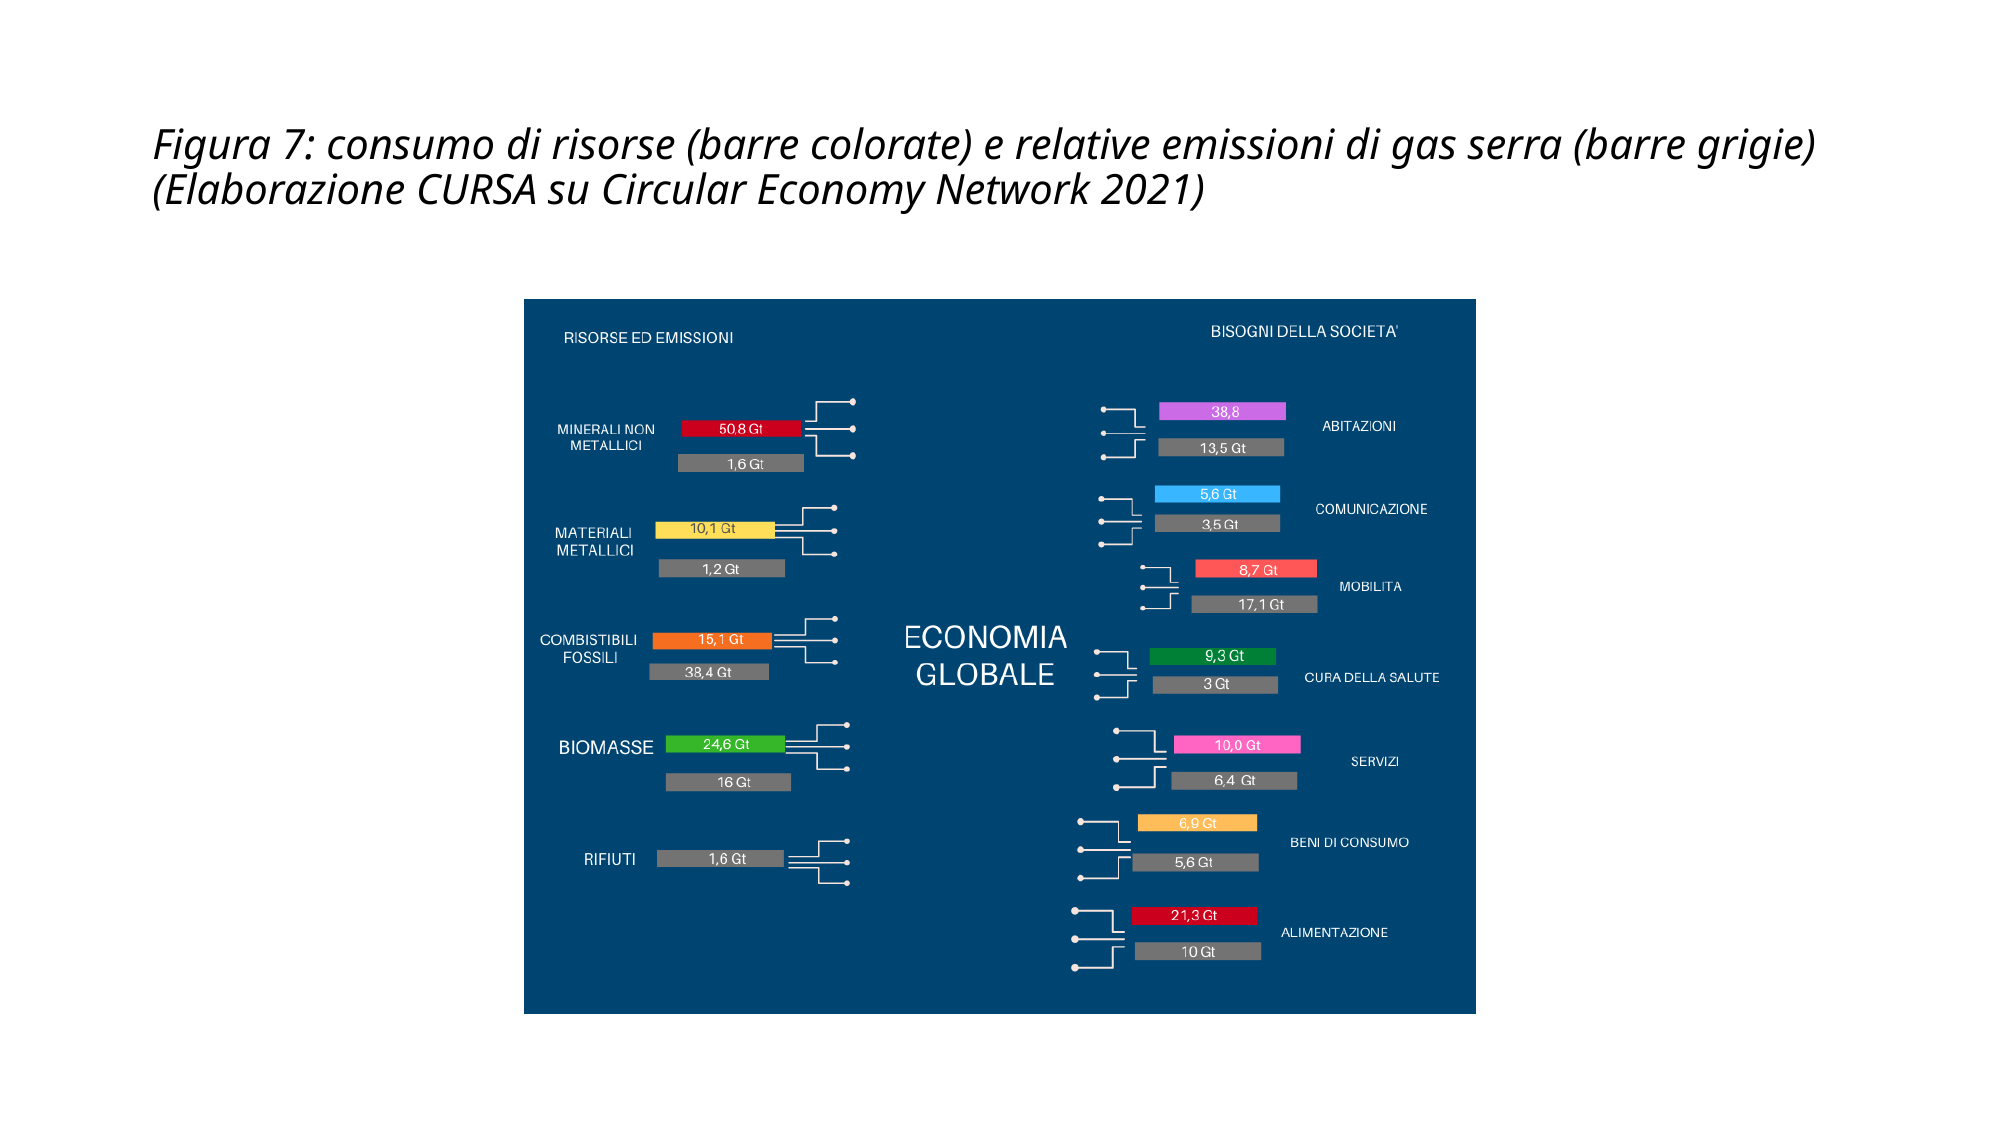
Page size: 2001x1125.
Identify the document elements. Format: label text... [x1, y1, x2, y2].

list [524, 299, 1476, 1014]
title Figura 7: consumo di risorse (barre colorate) e relative emissioni di gas serra (barre grigie) (Elaborazione CURSA su Circular Economy Network 2021) [137, 59, 1863, 278]
